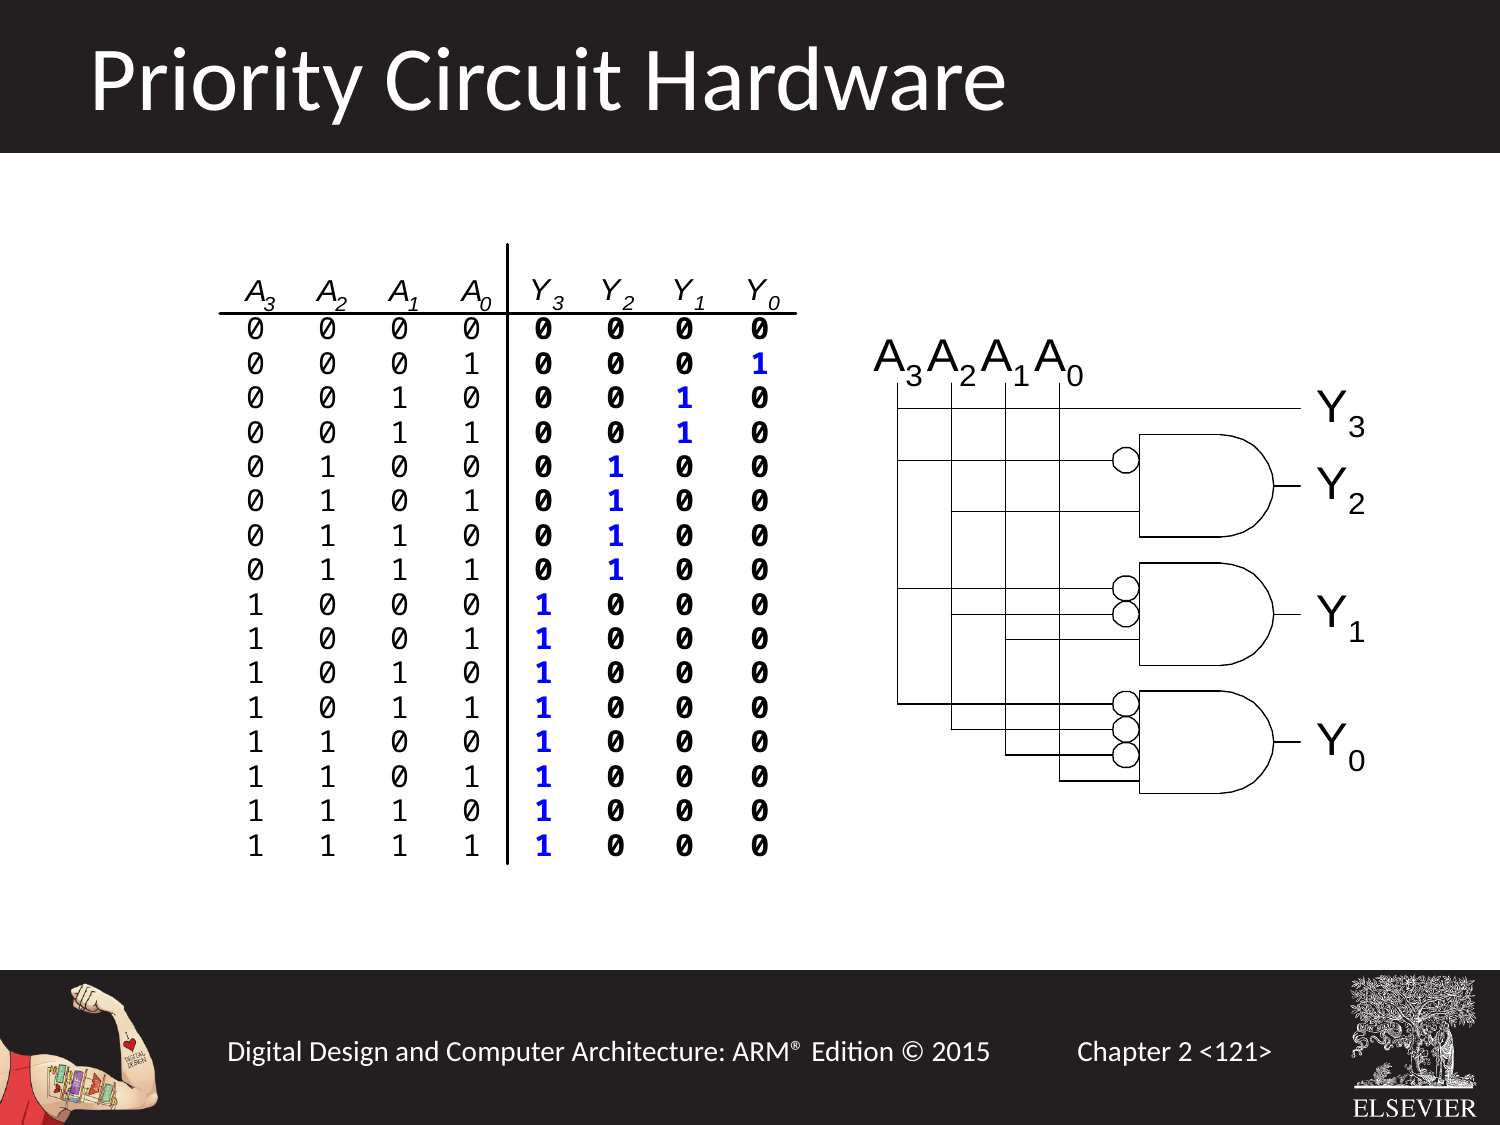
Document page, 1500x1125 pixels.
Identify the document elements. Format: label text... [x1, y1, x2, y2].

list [837, 299, 1401, 818]
picture [0, 979, 163, 1125]
picture [1350, 974, 1477, 1117]
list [212, 237, 803, 871]
text_box Priority Circuit Hardware [75, 11, 1375, 136]
